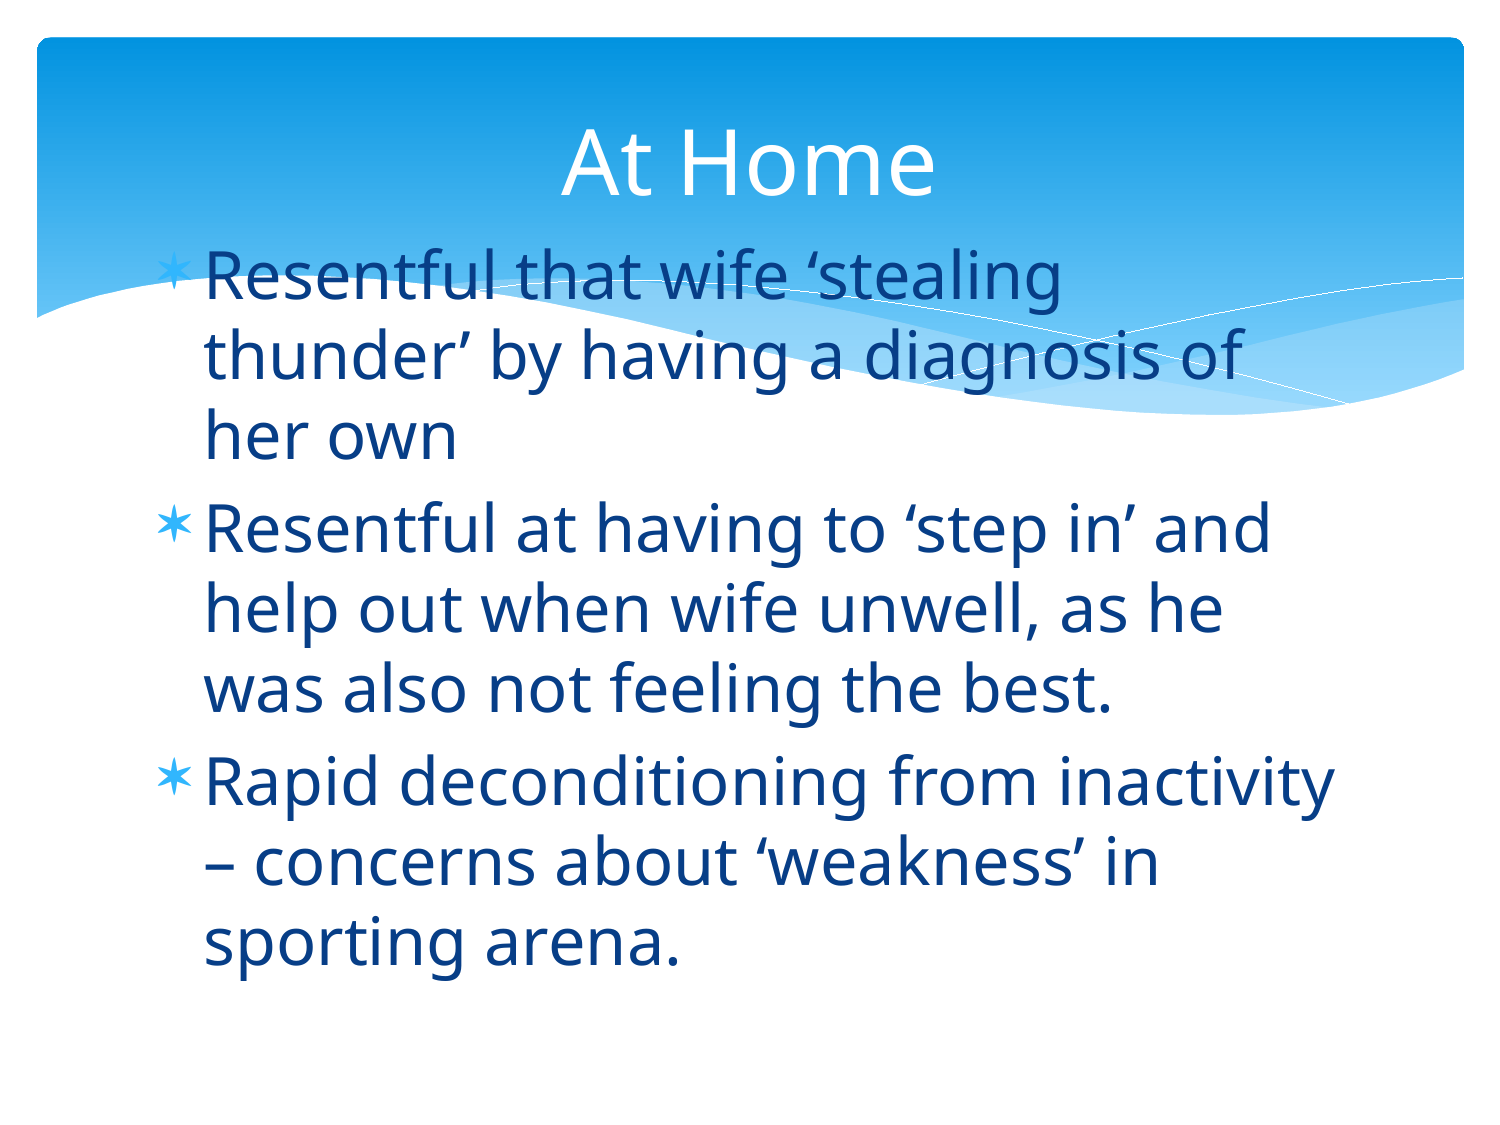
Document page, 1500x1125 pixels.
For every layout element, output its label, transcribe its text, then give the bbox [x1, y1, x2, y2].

list Resentful that wife ‘stealing thunder’ by having a diagnosis of her own Resentful at having to ‘step in’ and help out when wife unwell, as he was also not feeling the best. Rapid deconditioning from inactivity – concerns about ‘weakness’ in sporting arena. [143, 261, 1359, 1005]
title At Home [75, 55, 1425, 261]
